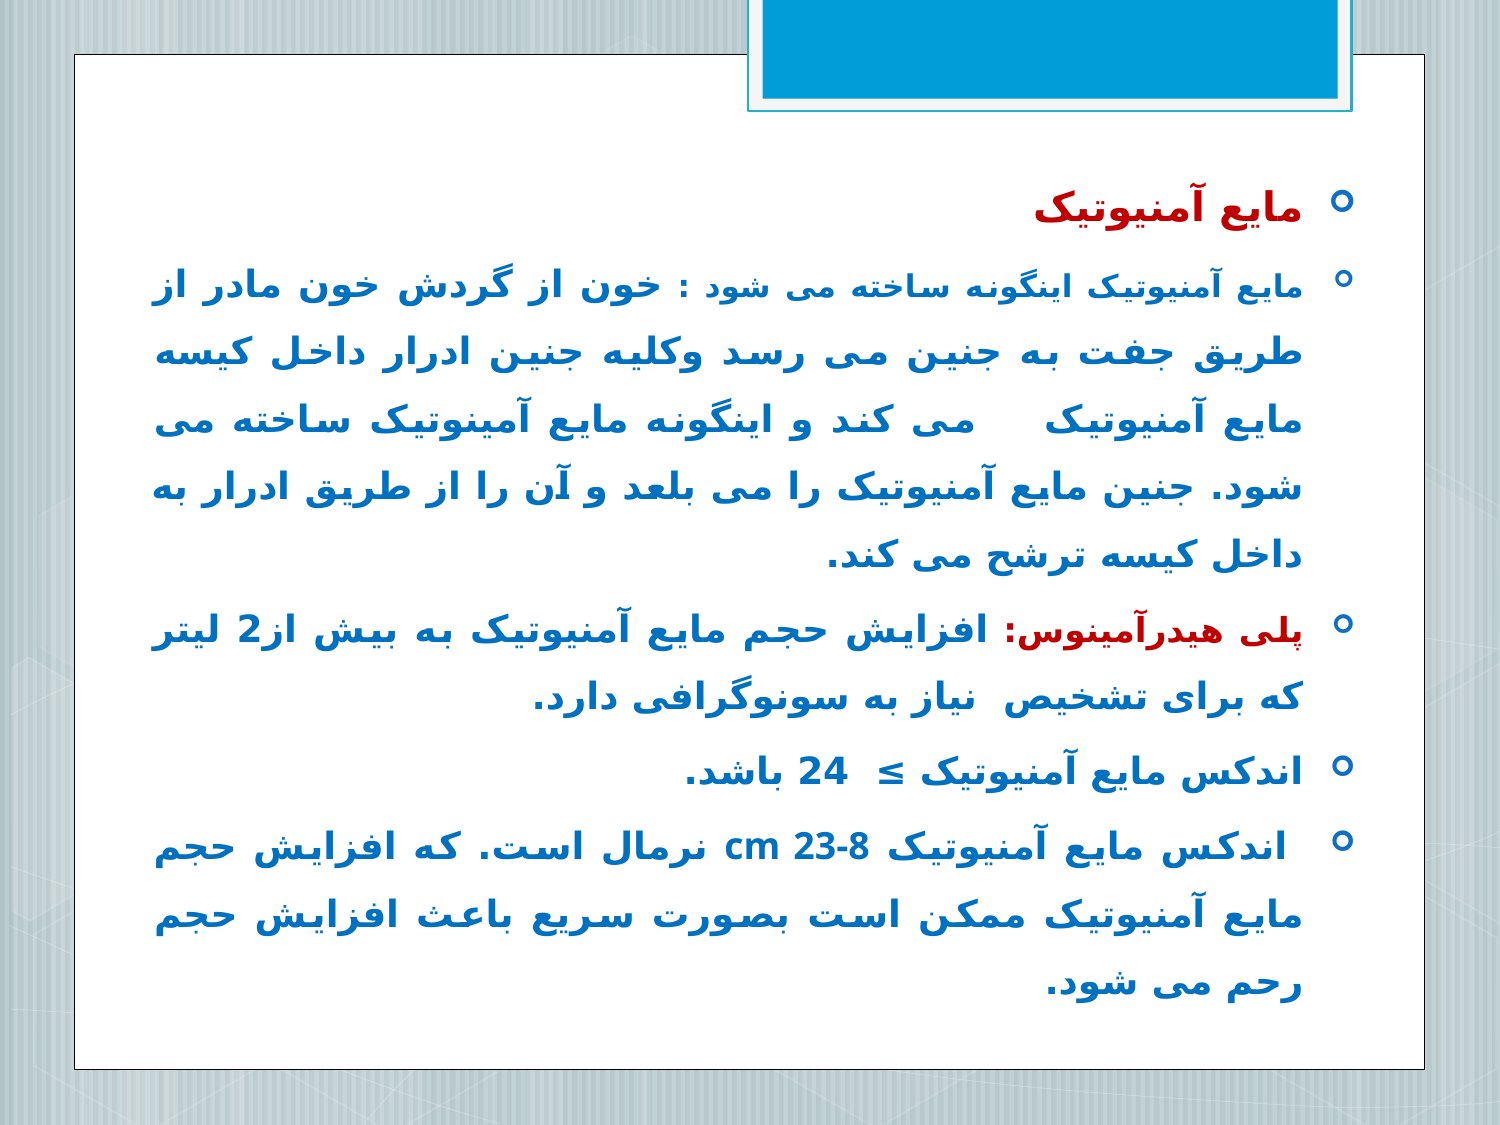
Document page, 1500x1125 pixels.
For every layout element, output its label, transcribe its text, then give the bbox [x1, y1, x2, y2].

list مایع آمنیوتیک مایع آمنیوتیک اینگونه ساخته می شود : خون از گردش خون مادر از طریق جفت به جنین می رسد وکلیه جنین ادرار داخل کیسه مایع آمنیوتیک می کند و اینگونه مایع آمینوتیک ساخته می شود. جنین مایع آمنیوتیک را می بلعد و آن را از طریق ادرار به داخل کیسه ترشح می کند. پلی هیدرآمینوس: افزایش حجم مایع آمنیوتیک به بیش از2 لیتر که برای تشخیص نیاز به سونوگرافی دارد. اندکس مایع آمنیوتیک ≥ 24 باشد. اندکس مایع آمنیوتیک cm 23-8 نرمال است. که افزایش حجم مایع آمنیوتیک ممکن است بصورت سریع باعث افزایش حجم رحم می شود. [135, 149, 1365, 1012]
